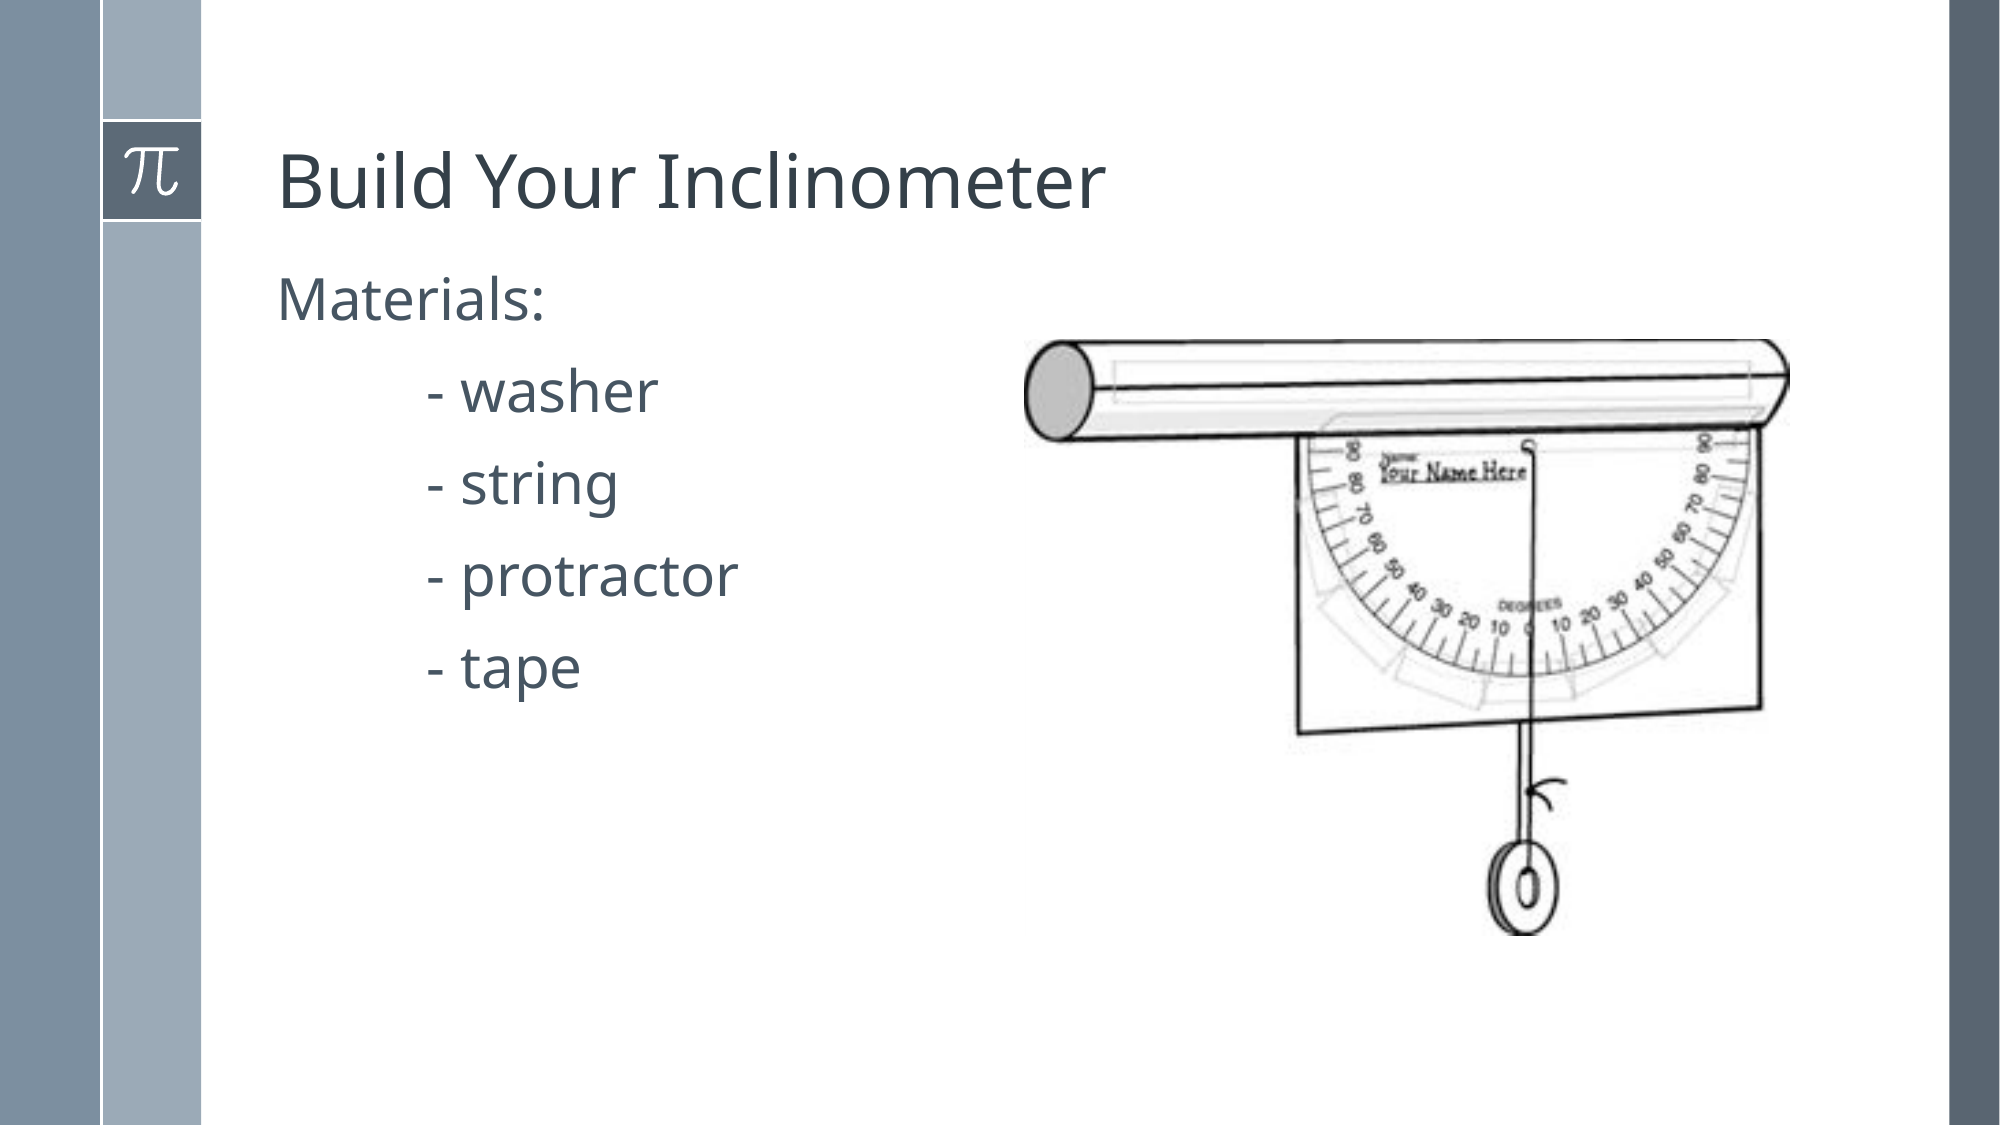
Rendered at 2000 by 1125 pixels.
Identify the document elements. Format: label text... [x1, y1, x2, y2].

list Materials: - washer - string - protractor - tape [261, 262, 775, 1013]
picture [1024, 339, 1790, 936]
title Build Your Inclinometer [261, 29, 1867, 233]
